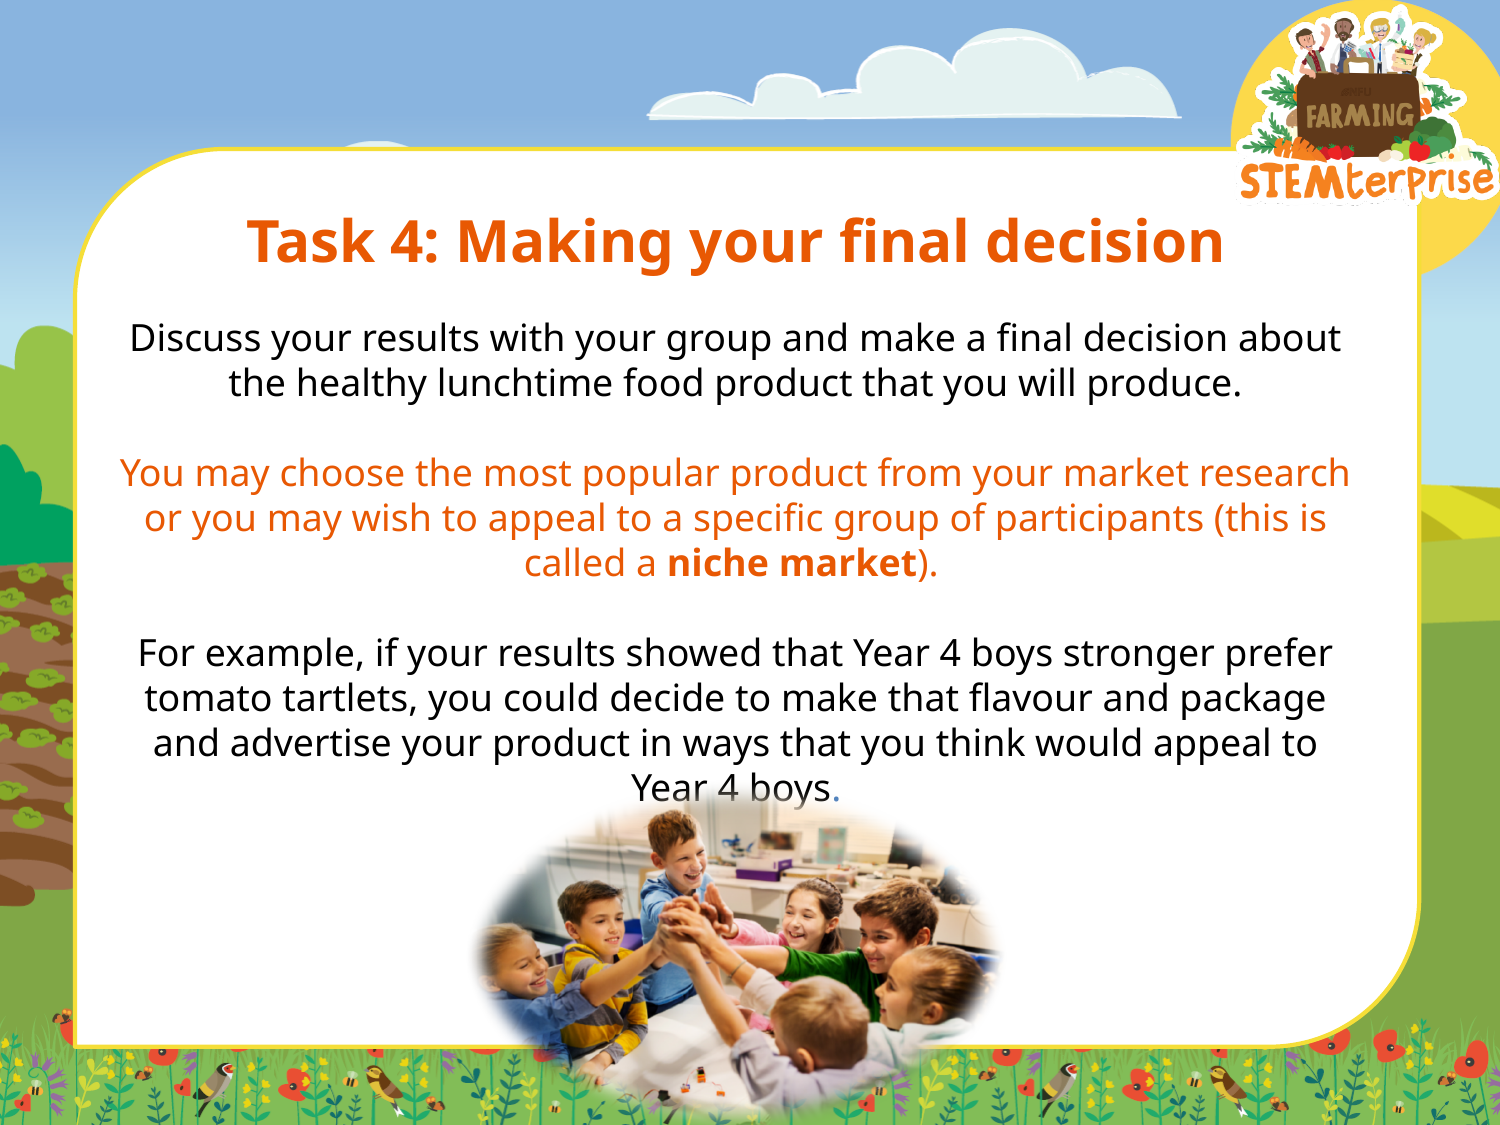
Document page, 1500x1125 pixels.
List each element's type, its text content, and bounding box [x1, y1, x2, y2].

picture [0, 0, 1500, 1125]
text_box [1014, 214, 1422, 1049]
text_box [112, 146, 1228, 196]
text_box Task 4: Making your final decision Discuss your results with your group and make a final decision about the healthy lunchtime food product that you will produce. You may choose the most popular product from your market research or you may wish to appeal to a specific group of participants (this is called a niche market). For example, if your results showed that Year 4 boys stronger prefer tomato tartlets, you could decide to make that flavour and package and advertise your product in ways that you think would appeal to Year 4 boys. [98, 196, 1374, 816]
text_box [72, 214, 458, 1049]
